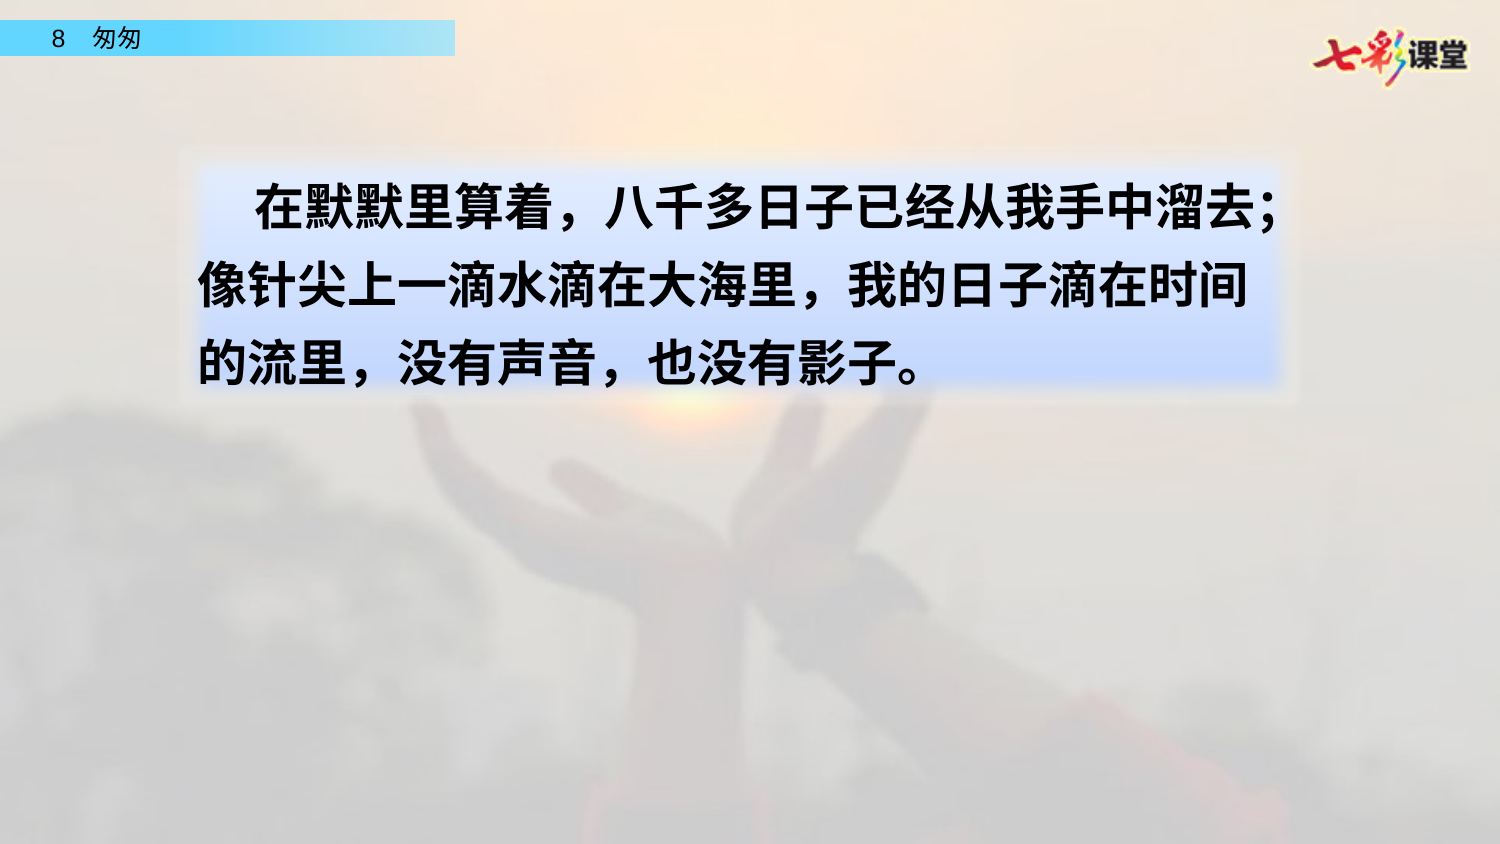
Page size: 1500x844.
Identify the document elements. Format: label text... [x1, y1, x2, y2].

picture [0, 0, 1500, 844]
text_box 在默默里算着，八千多日子已经从我手中溜去；像针尖上一滴水滴在大海里，我的日子滴在时间的流里，没有声音，也没有影子。 [208, 175, 1271, 376]
